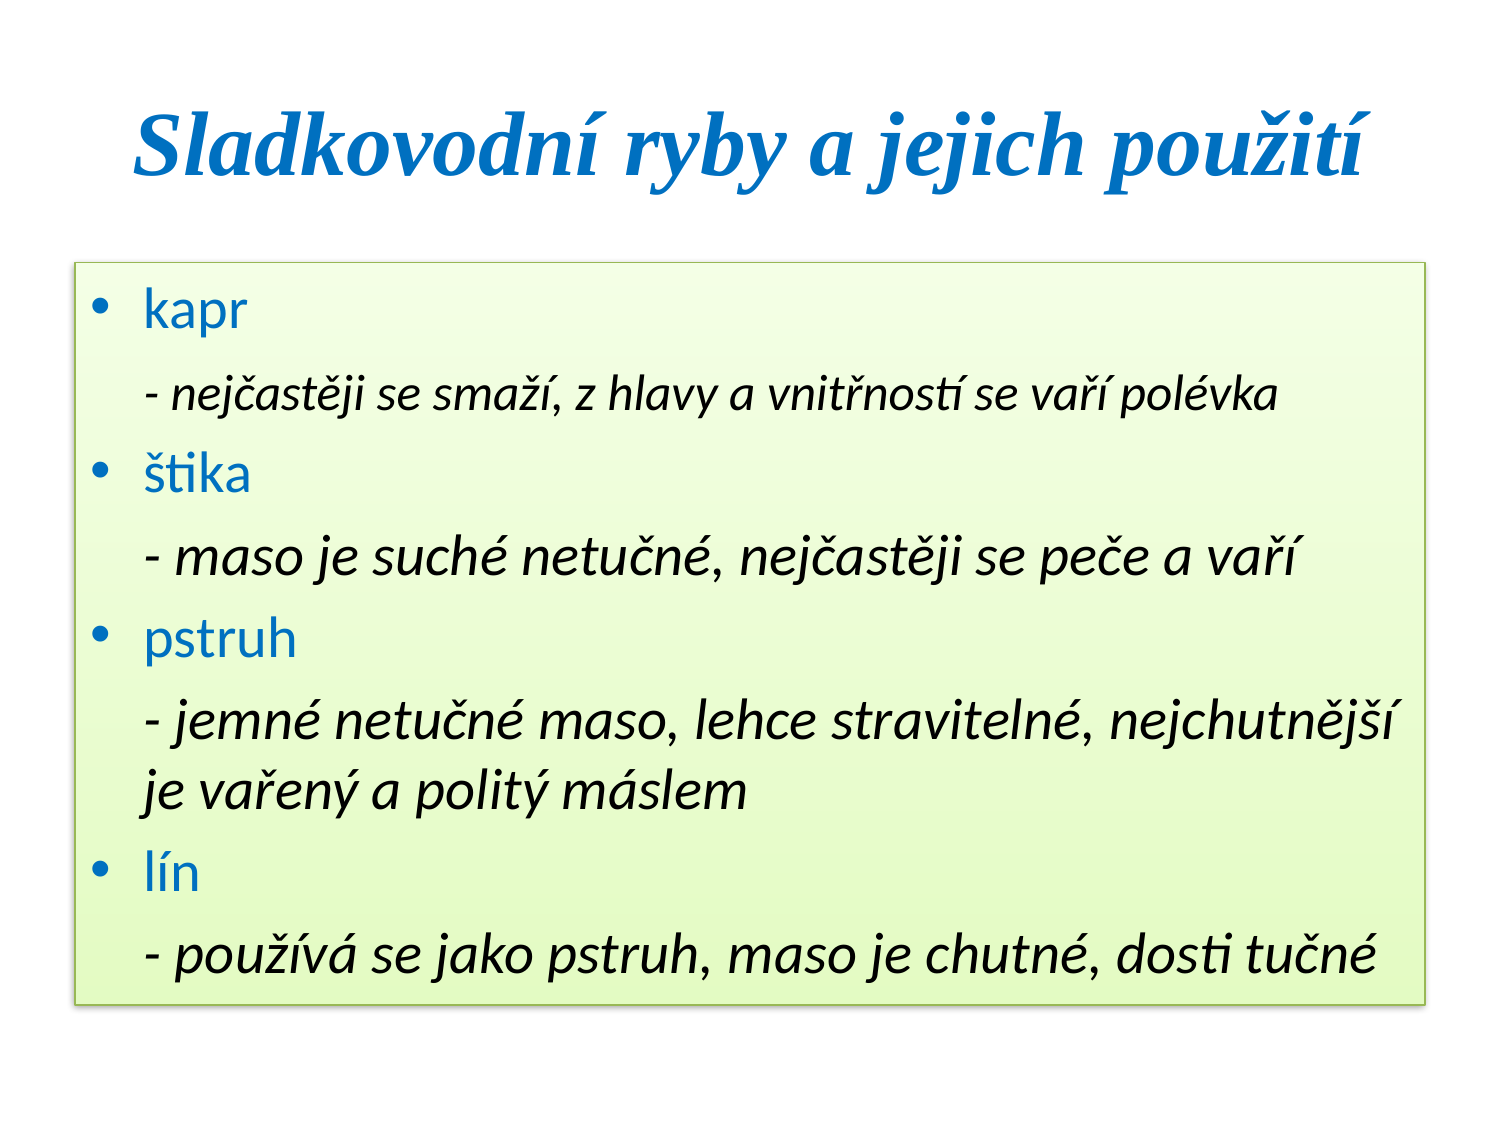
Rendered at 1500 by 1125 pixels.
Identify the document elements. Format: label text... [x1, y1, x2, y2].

list kapr - nejčastěji se smaží, z hlavy a vnitřností se vaří polévka štika - maso je suché netučné, nejčastěji se peče a vaří pstruh - jemné netučné maso, lehce stravitelné, nejchutnější je vařený a politý máslem lín - používá se jako pstruh, maso je chutné, dosti tučné [74, 262, 1426, 1006]
title Sladkovodní ryby a jejich použití [75, 45, 1425, 233]
